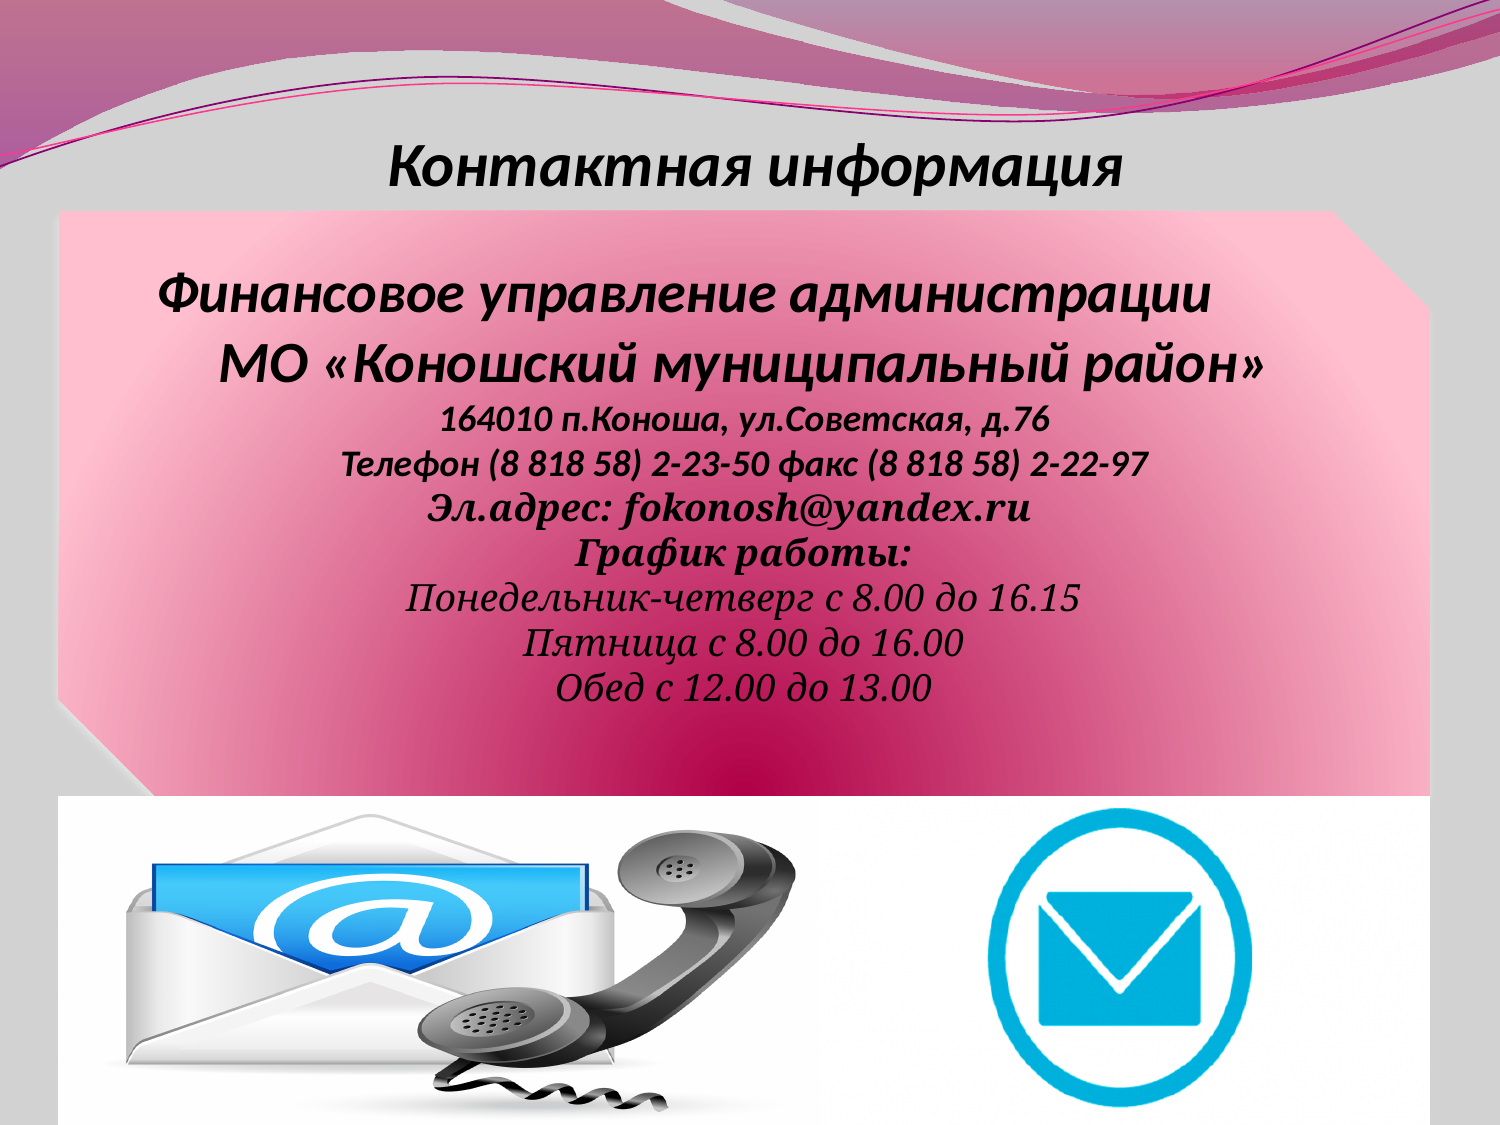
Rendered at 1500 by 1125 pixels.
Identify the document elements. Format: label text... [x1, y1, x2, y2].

text_box Финансовое управление администрации МО «Коношский муниципальный район» 164010 п.Коноша, ул.Советская, д.76 Телефон (8 818 58) 2-23-50 факс (8 818 58) 2-22-97 Эл.адрес: fokonosh@yandex.ru График работы: Понедельник-четверг с 8.00 до 16.15 Пятница с 8.00 до 16.00 Обед с 12.00 до 13.00 [58, 210, 1430, 796]
picture [58, 796, 1430, 1125]
title Контактная информация [75, 115, 1438, 200]
